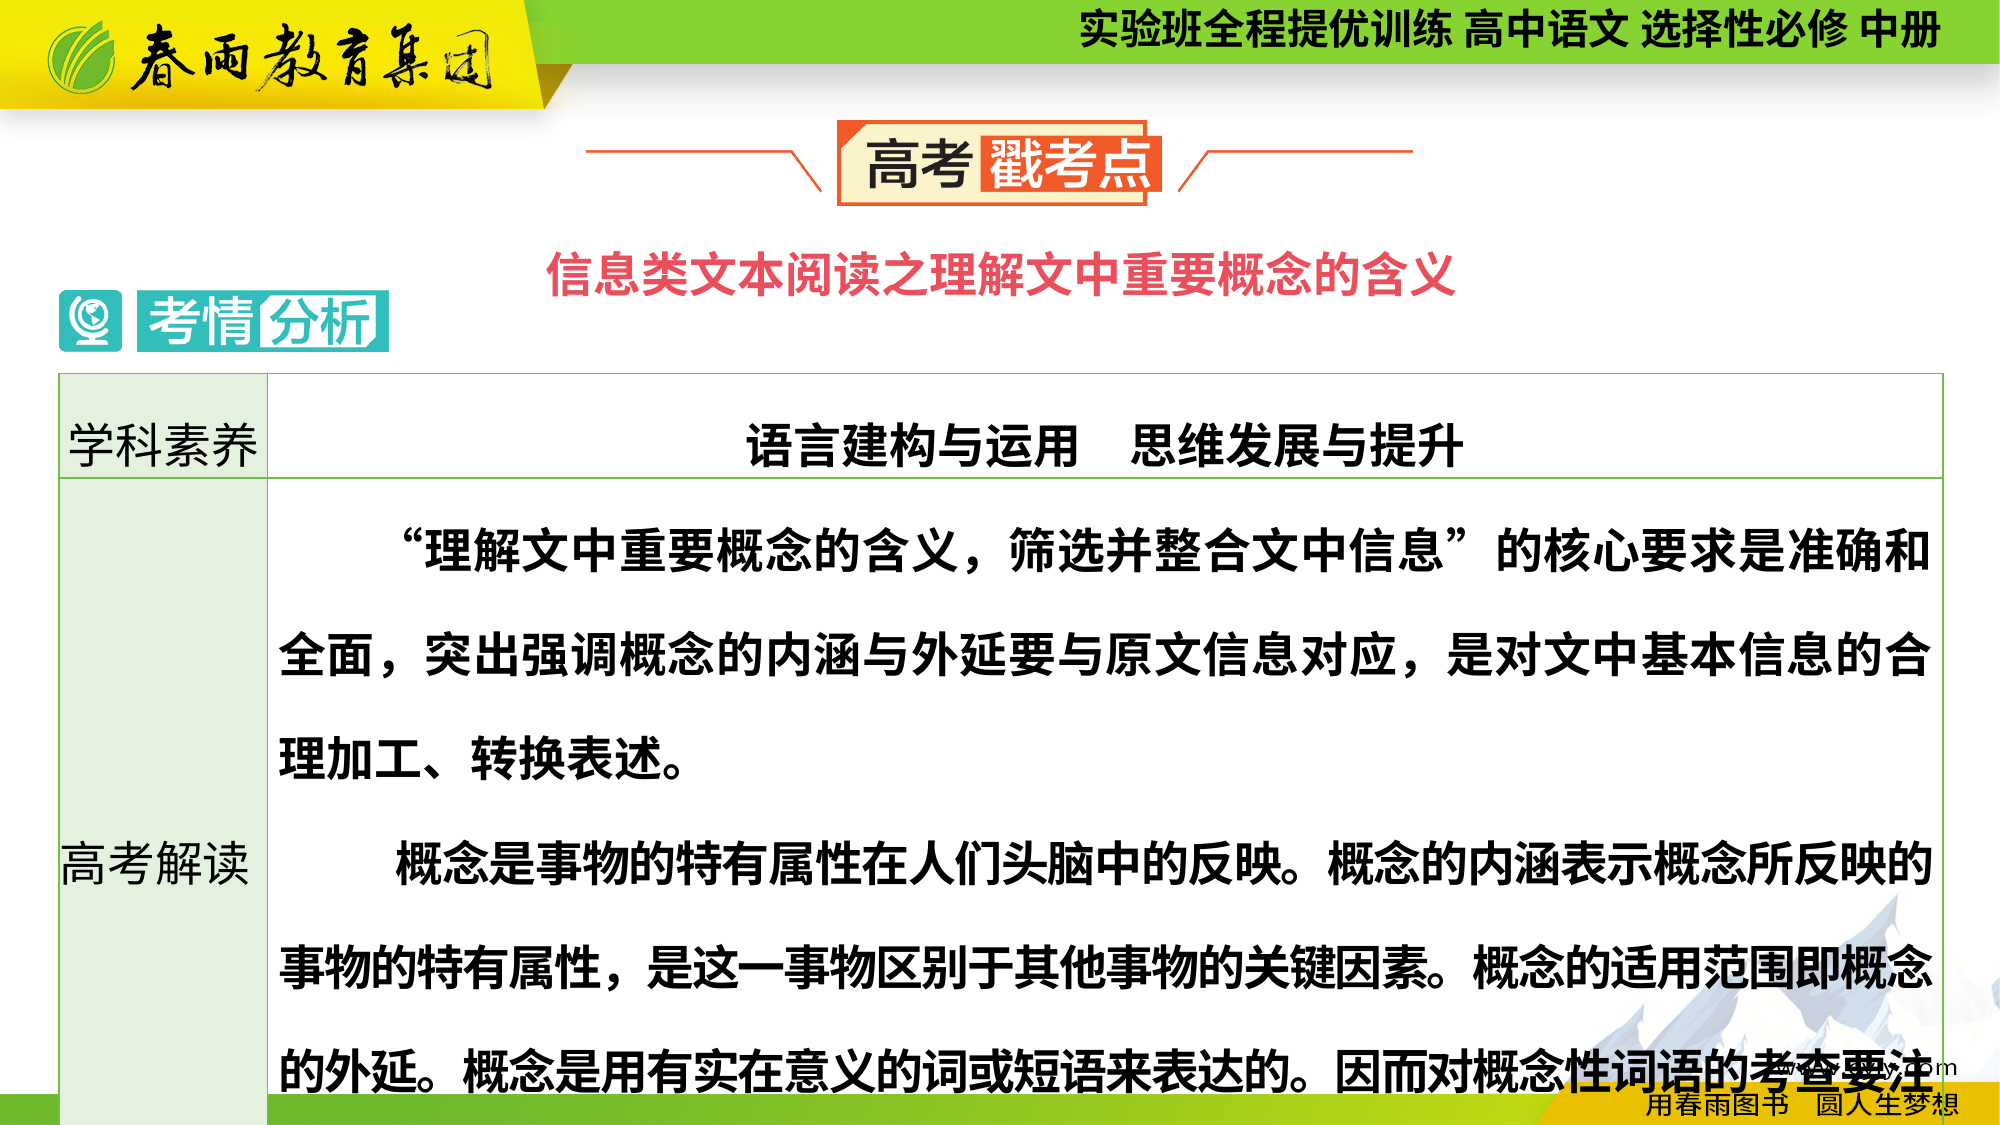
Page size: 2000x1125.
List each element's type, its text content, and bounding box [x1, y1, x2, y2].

table_cell “理解文中重要概念的含义，筛选并整合文中信息”的核心要求是准确和全面，突出强调概念的内涵与外延要与原文信息对应，是对文中基本信息的合理加工、转换表述。 概念是事物的特有属性在人们头脑中的反映。概念的内涵表示概念所反映的事物的特有属性，是这一事物区别于其他事物的关键因素。概念的适用范围即概念的外延。概念是用有实在意义的词或短语来表达的。因而对概念性词语的考查要注意区分是考查对概念本质特征的理解，还是考查对概念外部特点的阐释。 [268, 479, 1942, 1125]
table_header 学科素养 [60, 374, 267, 477]
picture [0, 0, 2000, 1125]
table_header 语言建构与运用 思维发展与提升 [268, 374, 1942, 477]
table_cell 高考解读 [60, 479, 267, 1125]
list 信息类文本阅读之理解文中重要概念的含义 [59, 208, 1944, 303]
